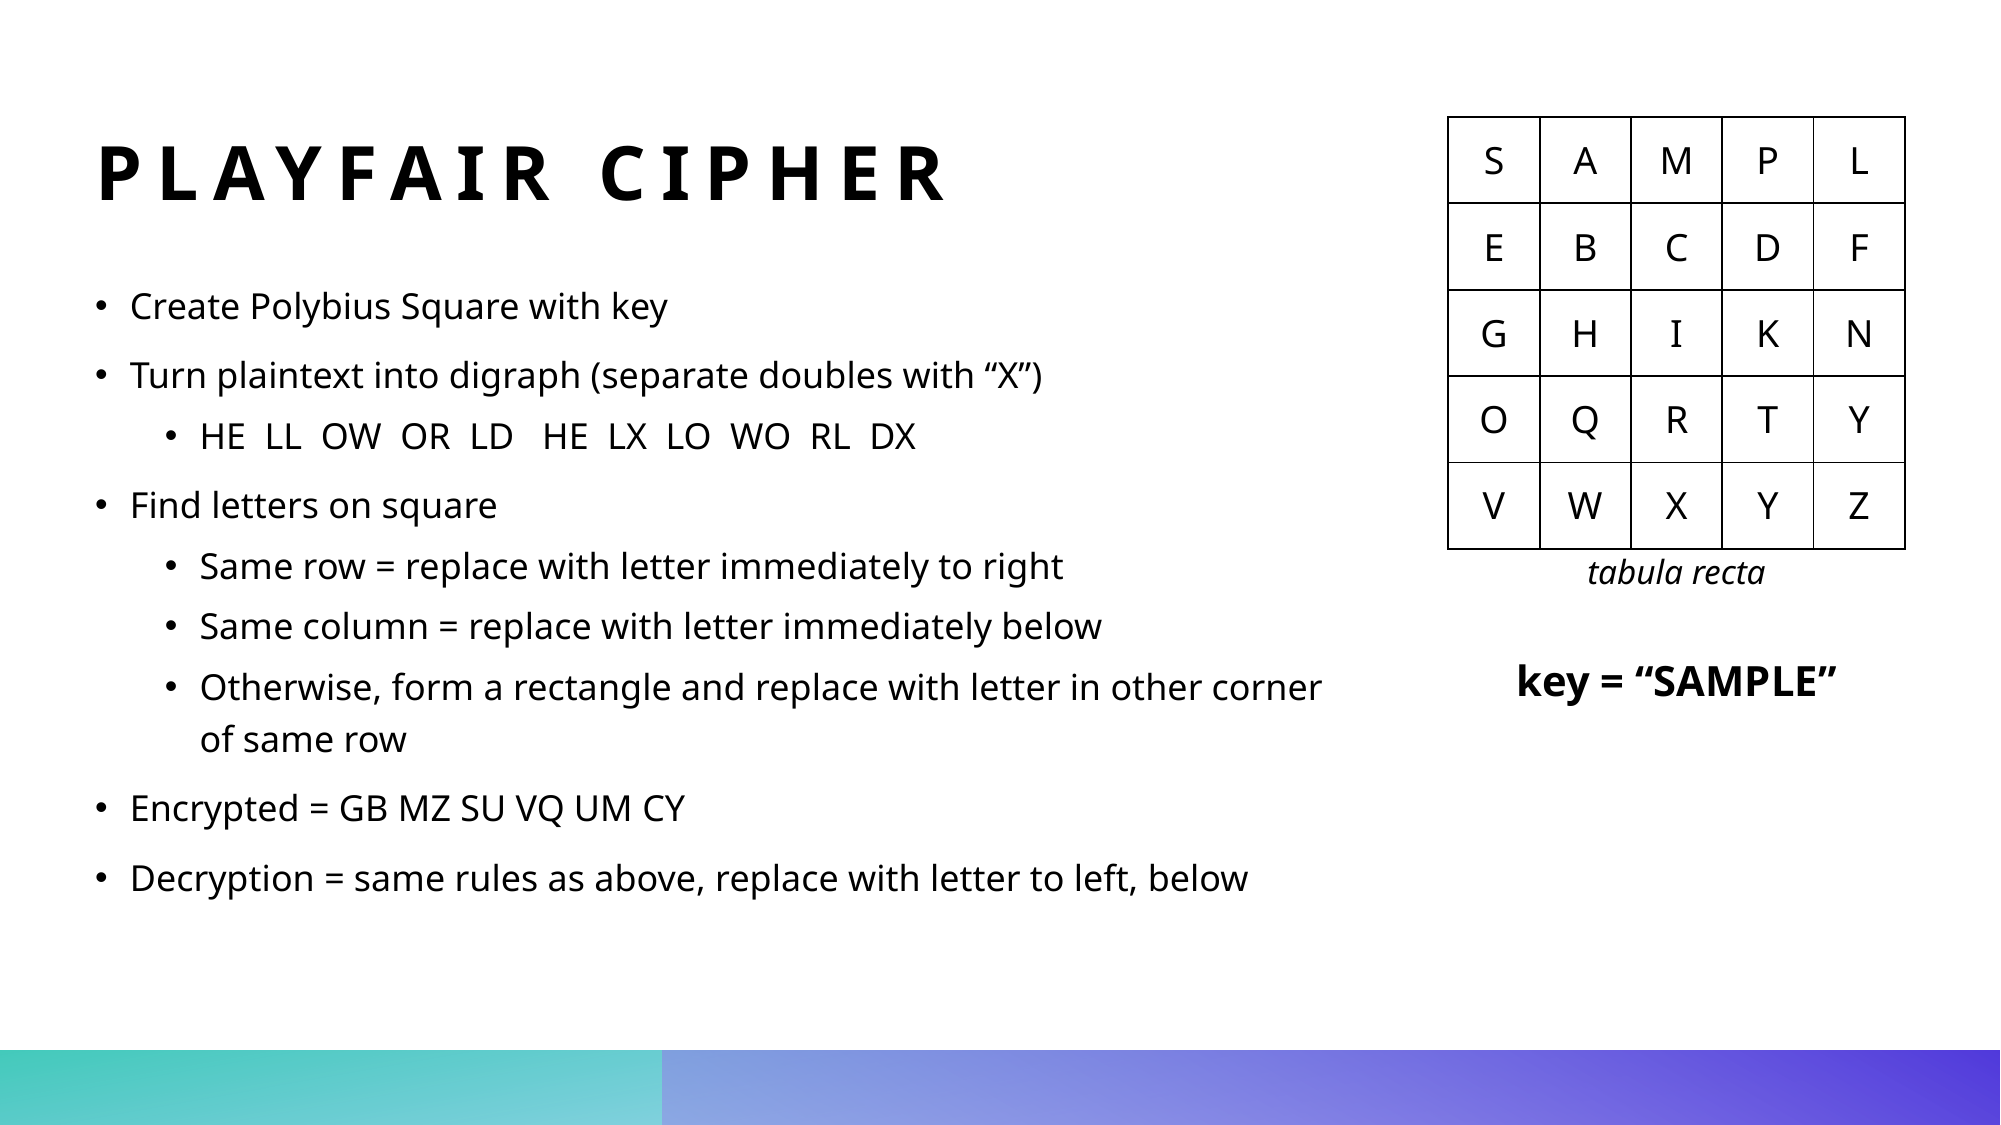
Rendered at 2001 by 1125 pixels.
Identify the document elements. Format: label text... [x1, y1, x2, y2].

text_box tabula recta key = “SAMPLE” [1448, 549, 1905, 720]
table_cell R [1632, 377, 1721, 462]
table_cell F [1814, 204, 1904, 289]
table_header A [1541, 118, 1630, 202]
table_cell B [1541, 204, 1630, 289]
table_header P [1723, 118, 1813, 202]
table_cell V [1449, 463, 1539, 548]
table_cell W [1541, 463, 1630, 548]
table_cell Y [1723, 463, 1813, 548]
table_header L [1814, 118, 1904, 202]
table_cell O [1449, 377, 1539, 462]
table_cell D [1723, 204, 1813, 289]
table_cell N [1814, 291, 1904, 375]
table_cell Y [1814, 377, 1904, 462]
table_cell Q [1541, 377, 1630, 462]
title Playfair cipher [95, 12, 1775, 216]
table_cell H [1541, 291, 1630, 375]
table_cell K [1723, 291, 1813, 375]
table_header S [1449, 118, 1539, 202]
table_cell G [1449, 291, 1539, 375]
table_cell Z [1814, 463, 1904, 548]
table_cell X [1632, 463, 1721, 548]
table_cell T [1723, 377, 1813, 462]
table_header M [1632, 118, 1721, 202]
table_cell I [1632, 291, 1721, 375]
table_cell C [1632, 204, 1721, 289]
table_cell E [1449, 204, 1539, 289]
